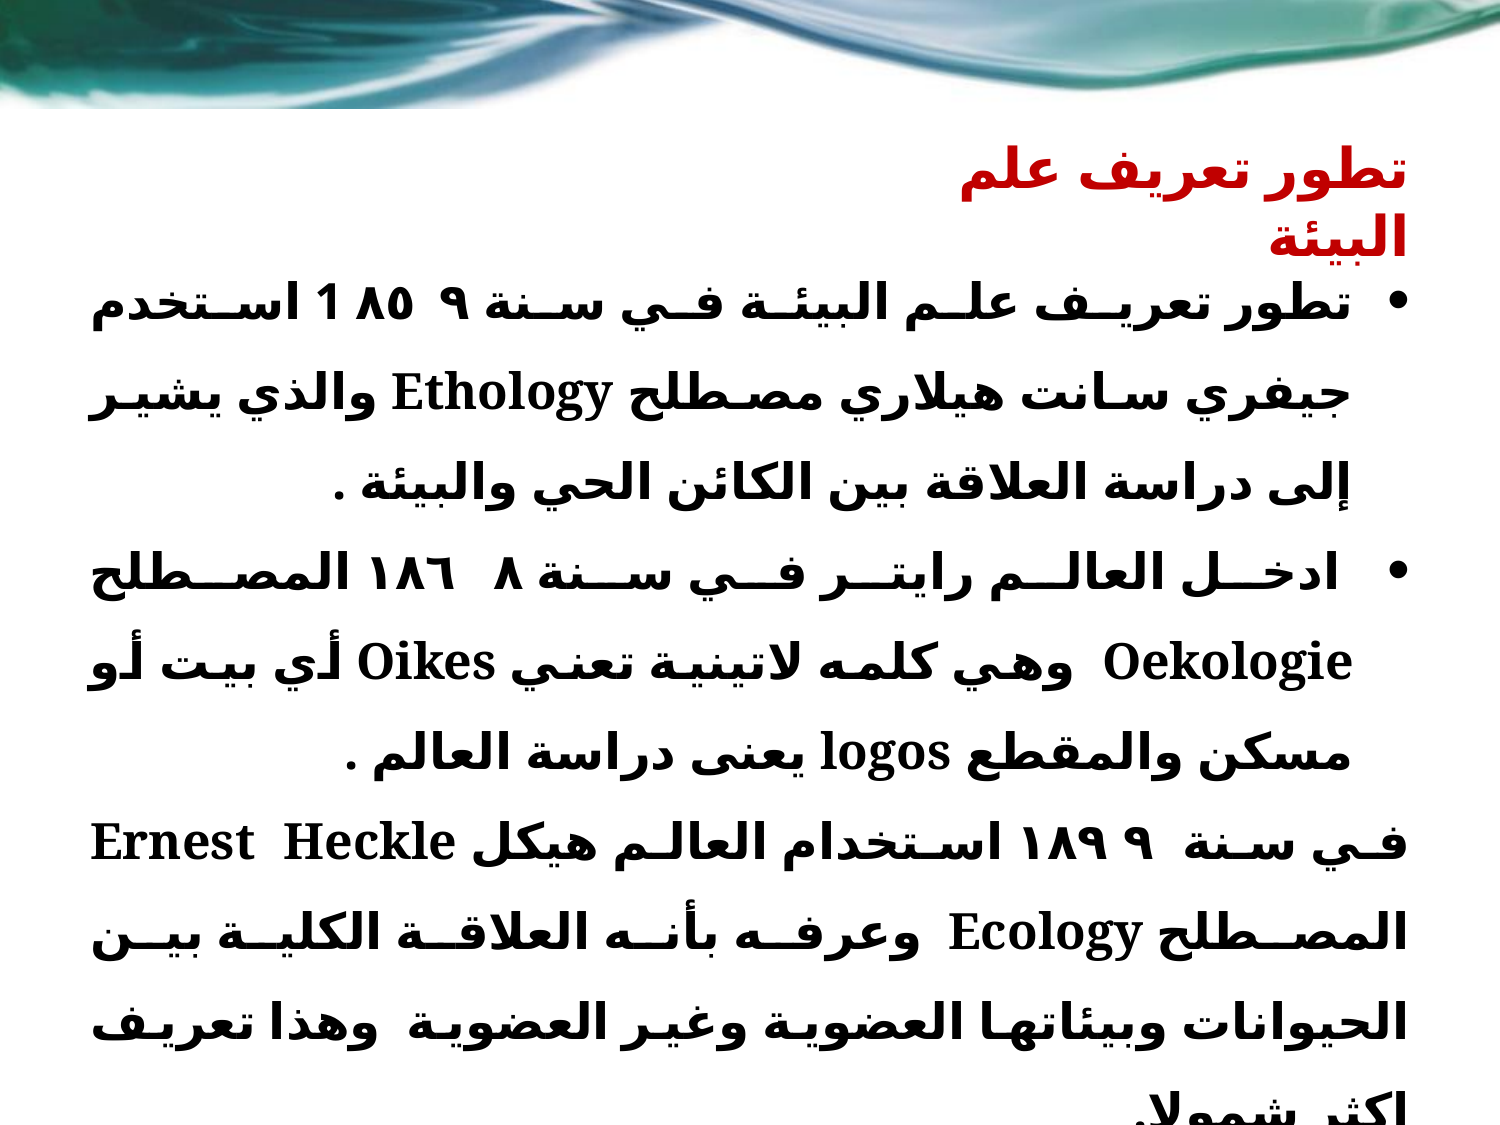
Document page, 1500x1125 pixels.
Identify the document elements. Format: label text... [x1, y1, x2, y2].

title تطور تعريف علم البيئة [809, 125, 1425, 231]
picture [0, 0, 1500, 109]
list تطور تعریف علم البيئة في سنة ٨٥٩ 1 استخدم جيفري سانت هيلاري مصطلح Ethology والذي يشير إلى دراسة العلاقة بين الكائن الحي والبيئة . ادخل العالم رايتر في سنة ١٨٦٨ المصطلح Oekologie وهي كلمه لاتينية تعني Oikes أي بيت أو مسكن والمقطع logos یعنی دراسة العالم . في سنة ۱۸۹۹ استخدام العالم هیکل Ernest Heckle المصطلح Ecology وعرفه بأنه العلاقة الكلية بين الحيوانات وبيئاتها العضوية وغير العضویة وهذا تعريف اكثر شمولا. في عام ۱۹۲۷ عرف شارلس ایلتون علم البيئة على انه دراسة التاريخ الطبيعي. [75, 231, 1425, 937]
